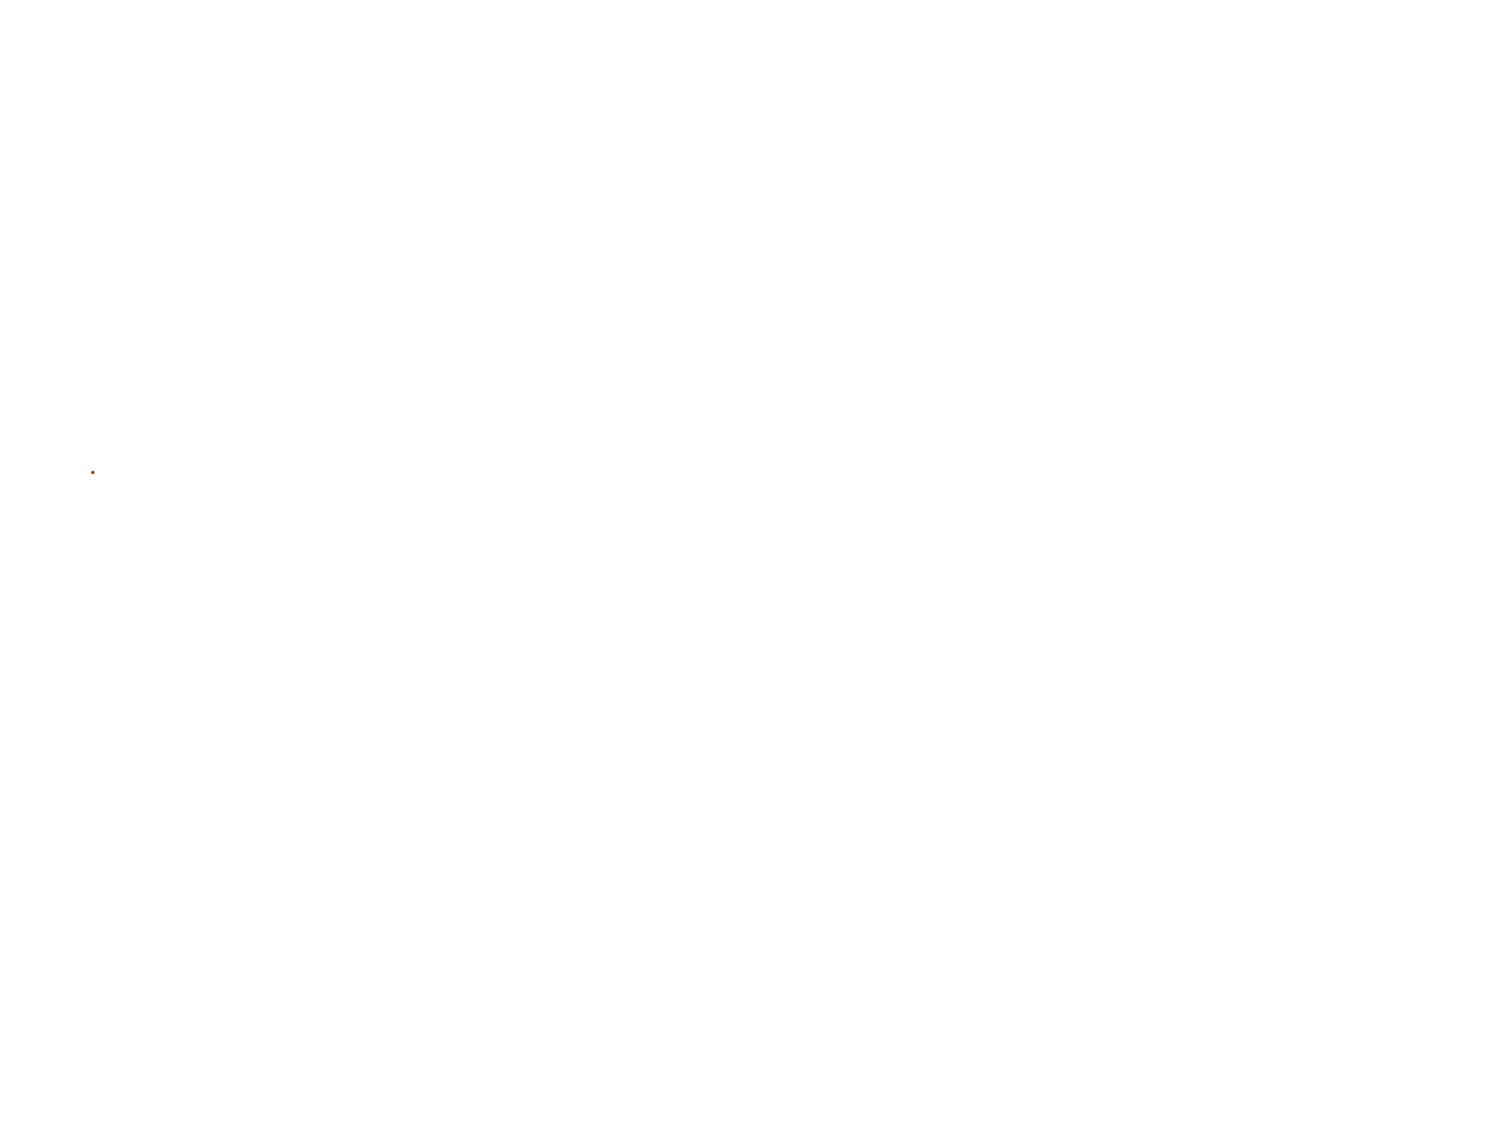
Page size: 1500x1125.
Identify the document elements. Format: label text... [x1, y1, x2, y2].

text_box . [74, 437, 1135, 488]
